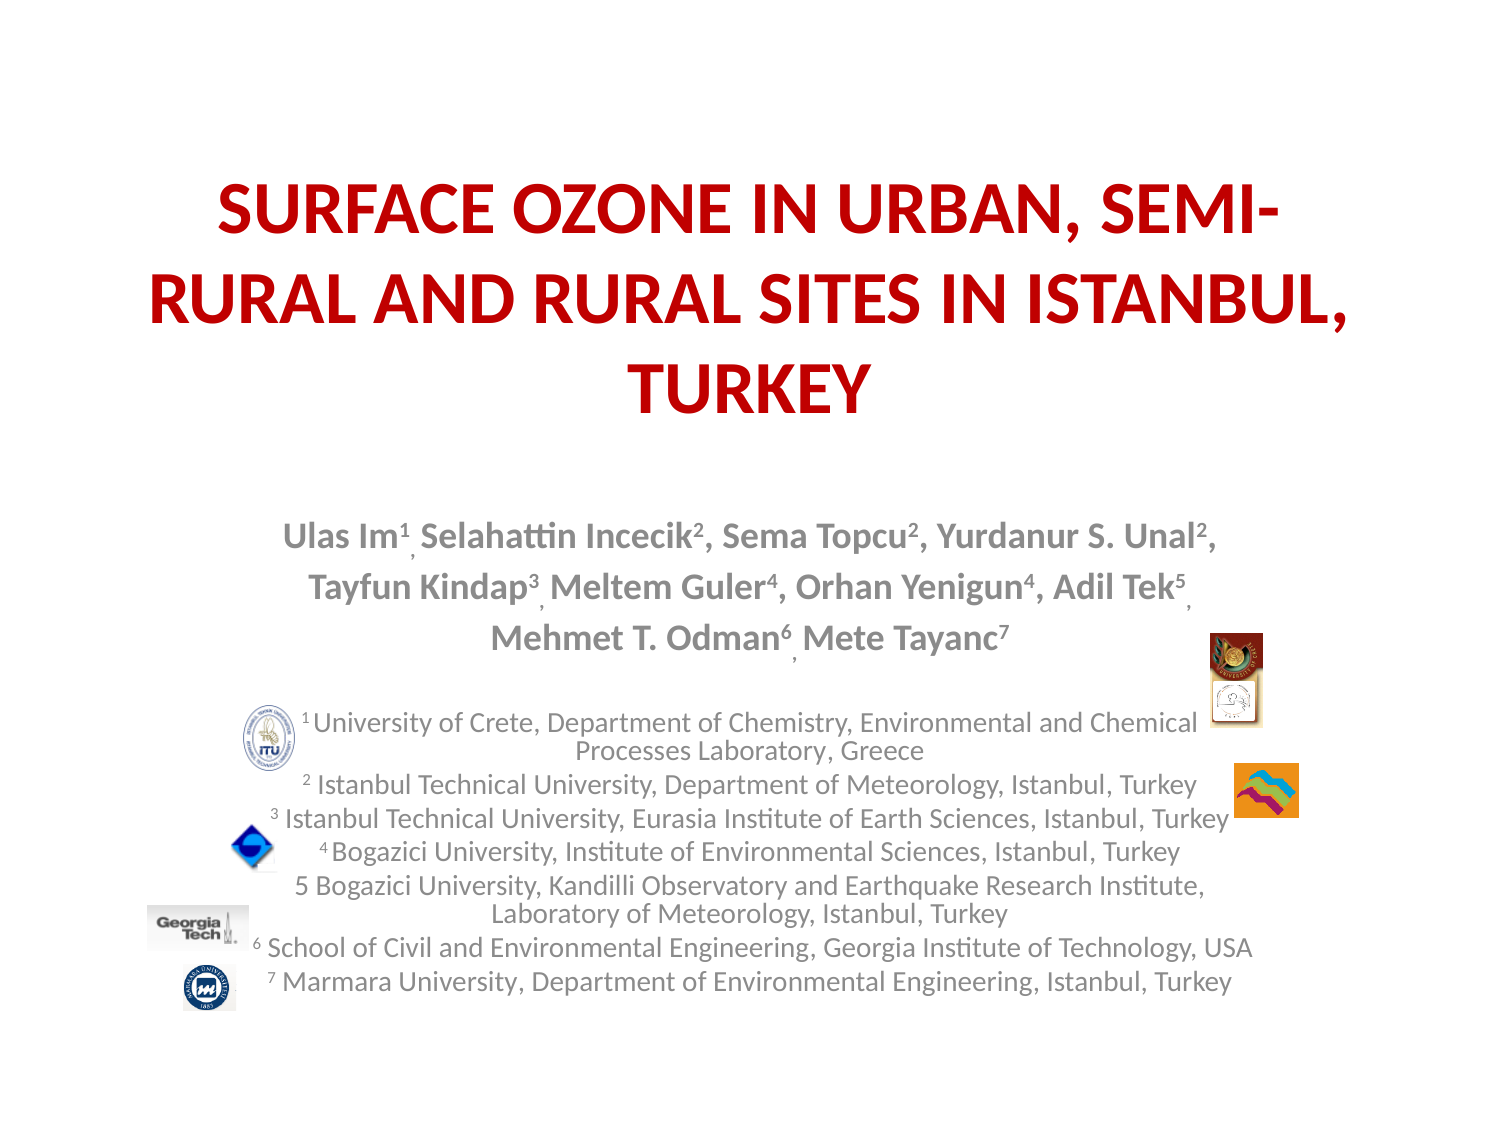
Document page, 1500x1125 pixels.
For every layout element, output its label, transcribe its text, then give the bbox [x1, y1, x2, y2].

picture [1234, 763, 1299, 818]
title SURFACE OZONE IN URBAN, SEMI-RURAL AND RURAL SITES IN ISTANBUL, TURKEY [112, 172, 1388, 414]
picture [182, 963, 237, 1012]
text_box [229, 822, 283, 873]
picture [147, 904, 250, 952]
picture [241, 703, 296, 772]
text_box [1210, 633, 1263, 728]
subtitle Ulas Im1, Selahattin Incecik2, Sema Topcu2, Yurdanur S. Unal2, Tayfun Kindap3, Meltem Guler4, Orhan Yenigun4, Adil Tek5, Mehmet T. Odman6, Mete Tayanc7 1 University of Crete, Department of Chemistry, Environmental and Chemical Processes Laboratory, Greece 2 Istanbul Technical University, Department of Meteorology, Istanbul, Turkey 3 Istanbul Technical University, Eurasia Institute of Earth Sciences, Istanbul, Turkey 4 Bogazici University, Institute of Environmental Sciences, Istanbul, Turkey 5 Bogazici University, Kandilli Observatory and Earthquake Research Institute, Laboratory of Meteorology, Istanbul, Turkey 6 School of Civil and Environmental Engineering, Georgia Institute of Technology, USA 7 Marmara University, Department of Environmental Engineering, Istanbul, Turkey [225, 503, 1275, 1059]
